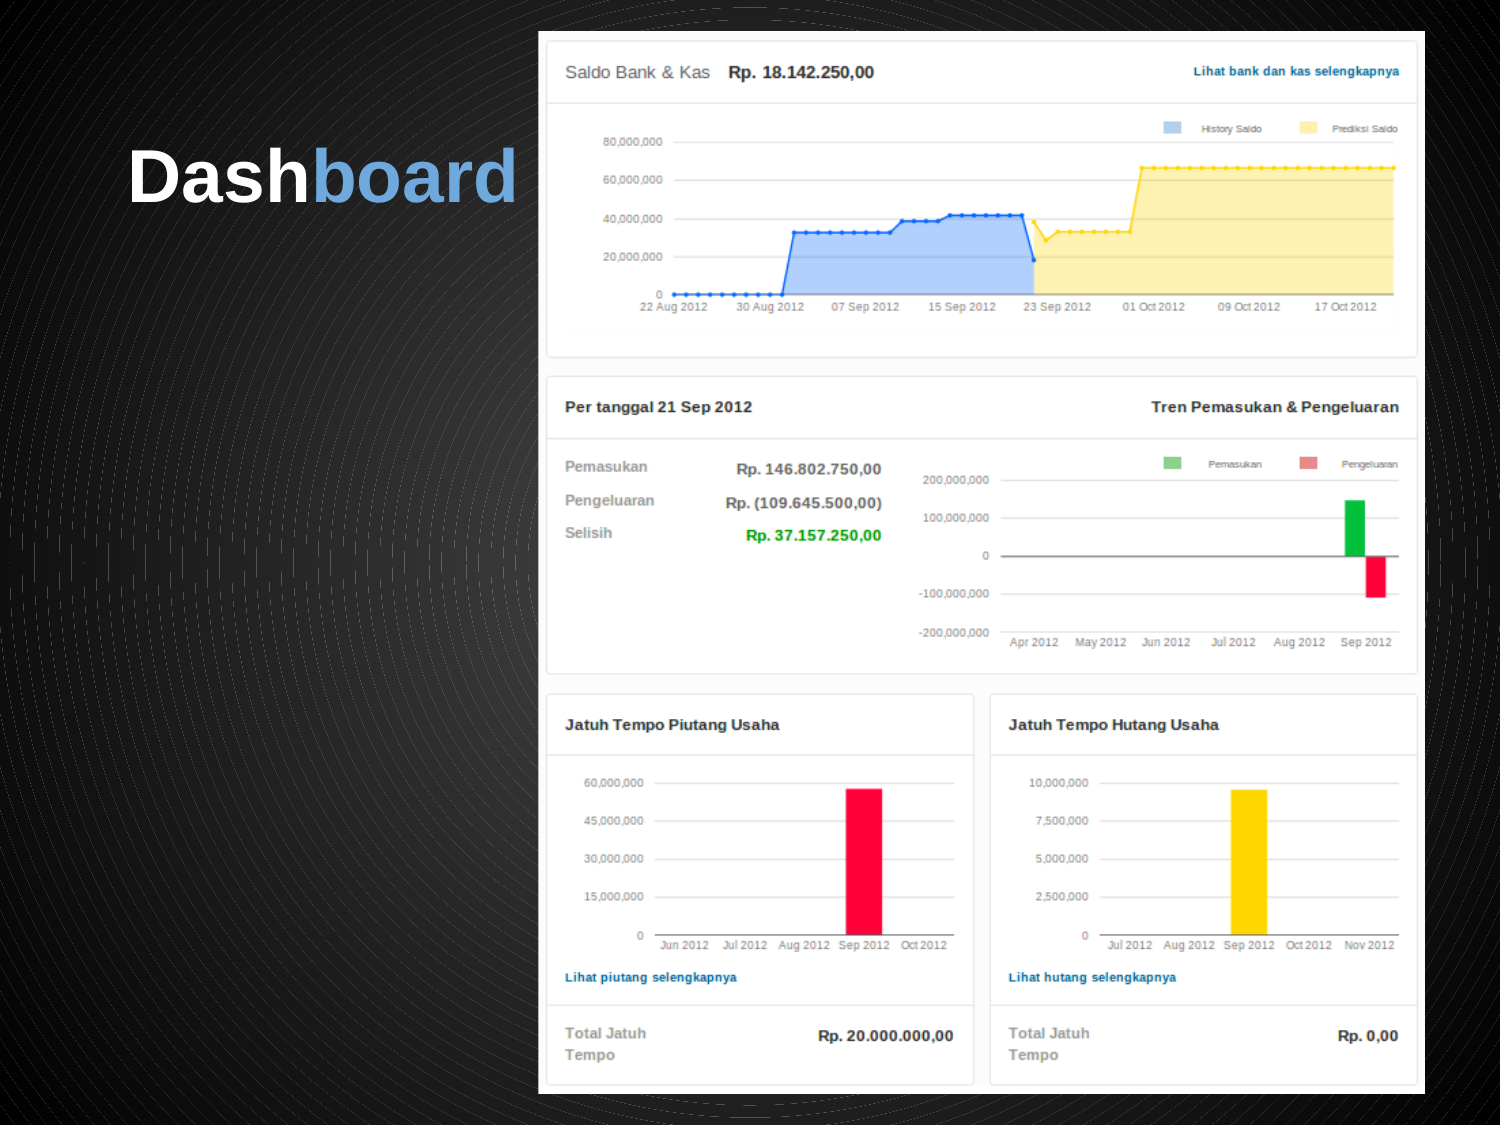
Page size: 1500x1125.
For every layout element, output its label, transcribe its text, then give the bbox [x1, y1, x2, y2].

title Dashboard [75, 45, 538, 233]
text_box [538, 31, 1425, 1094]
